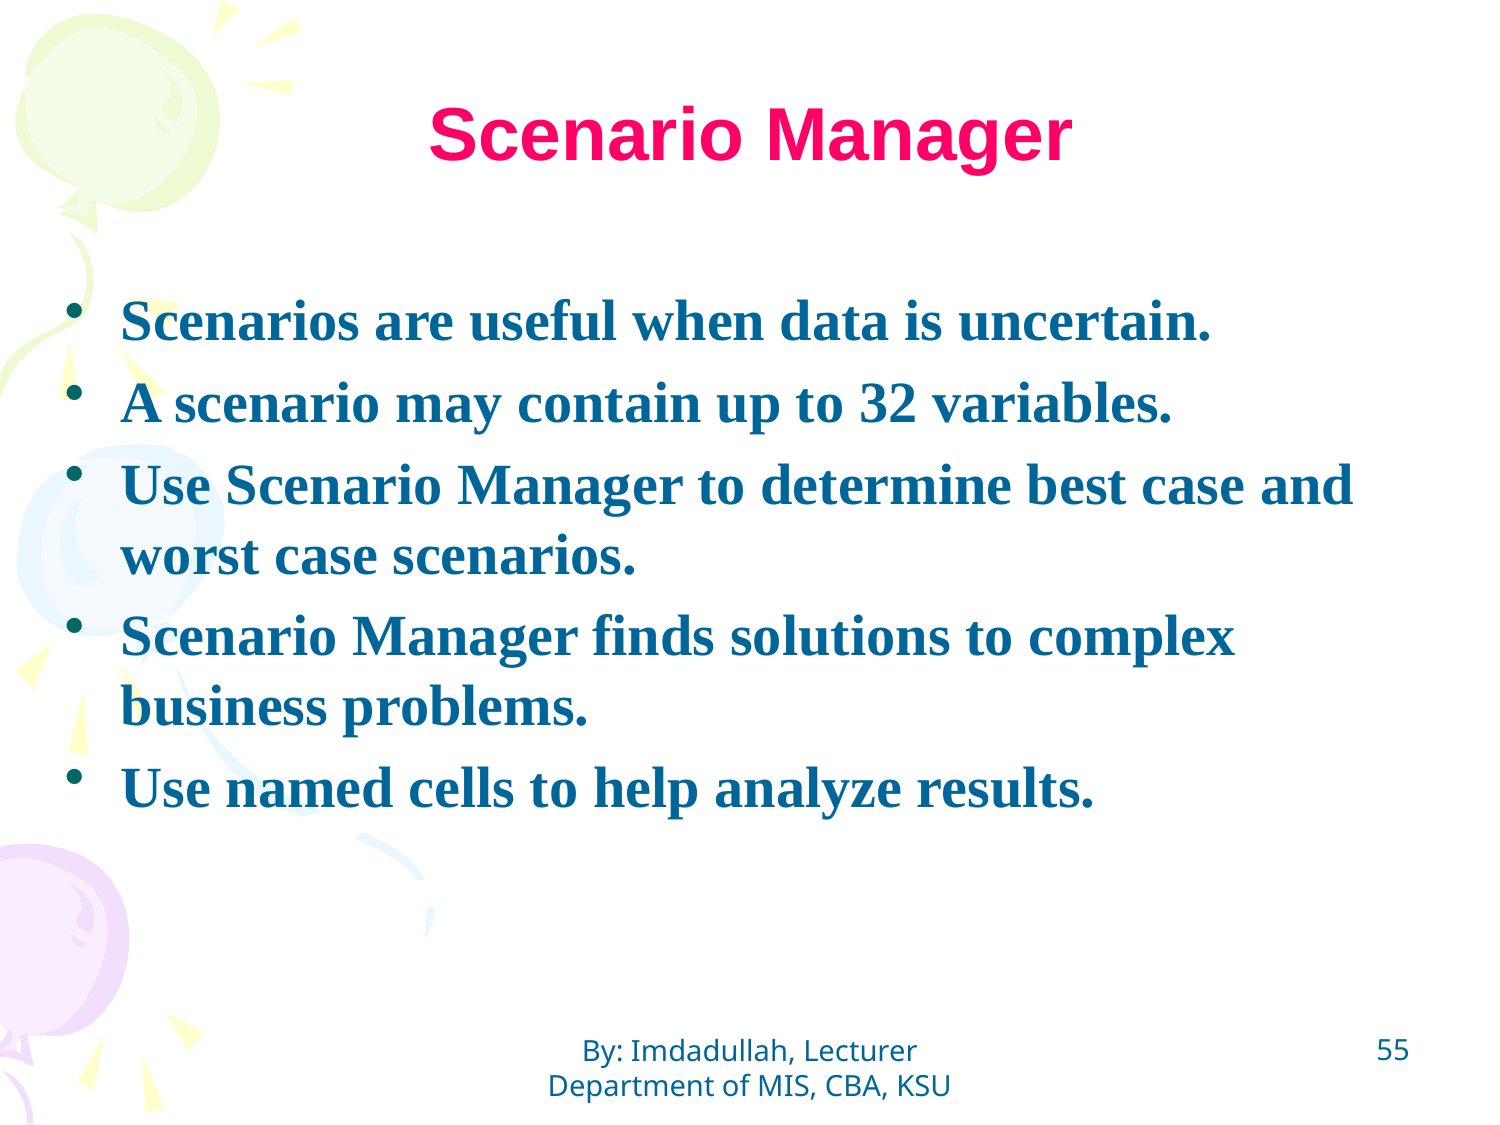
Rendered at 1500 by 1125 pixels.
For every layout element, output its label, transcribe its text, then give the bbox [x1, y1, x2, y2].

text_box Scenario Manager [74, 62, 1428, 183]
list Scenarios are useful when data is uncertain. A scenario may contain up to 32 variables. Use Scenario Manager to determine best case and worst case scenarios. Scenario Manager finds solutions to complex business problems. Use named cells to help analyze results. [49, 274, 1451, 884]
slide_number 55 [1074, 1023, 1426, 1100]
footer By: Imdadullah, Lecturer Department of MIS, CBA, KSU [512, 1024, 988, 1101]
